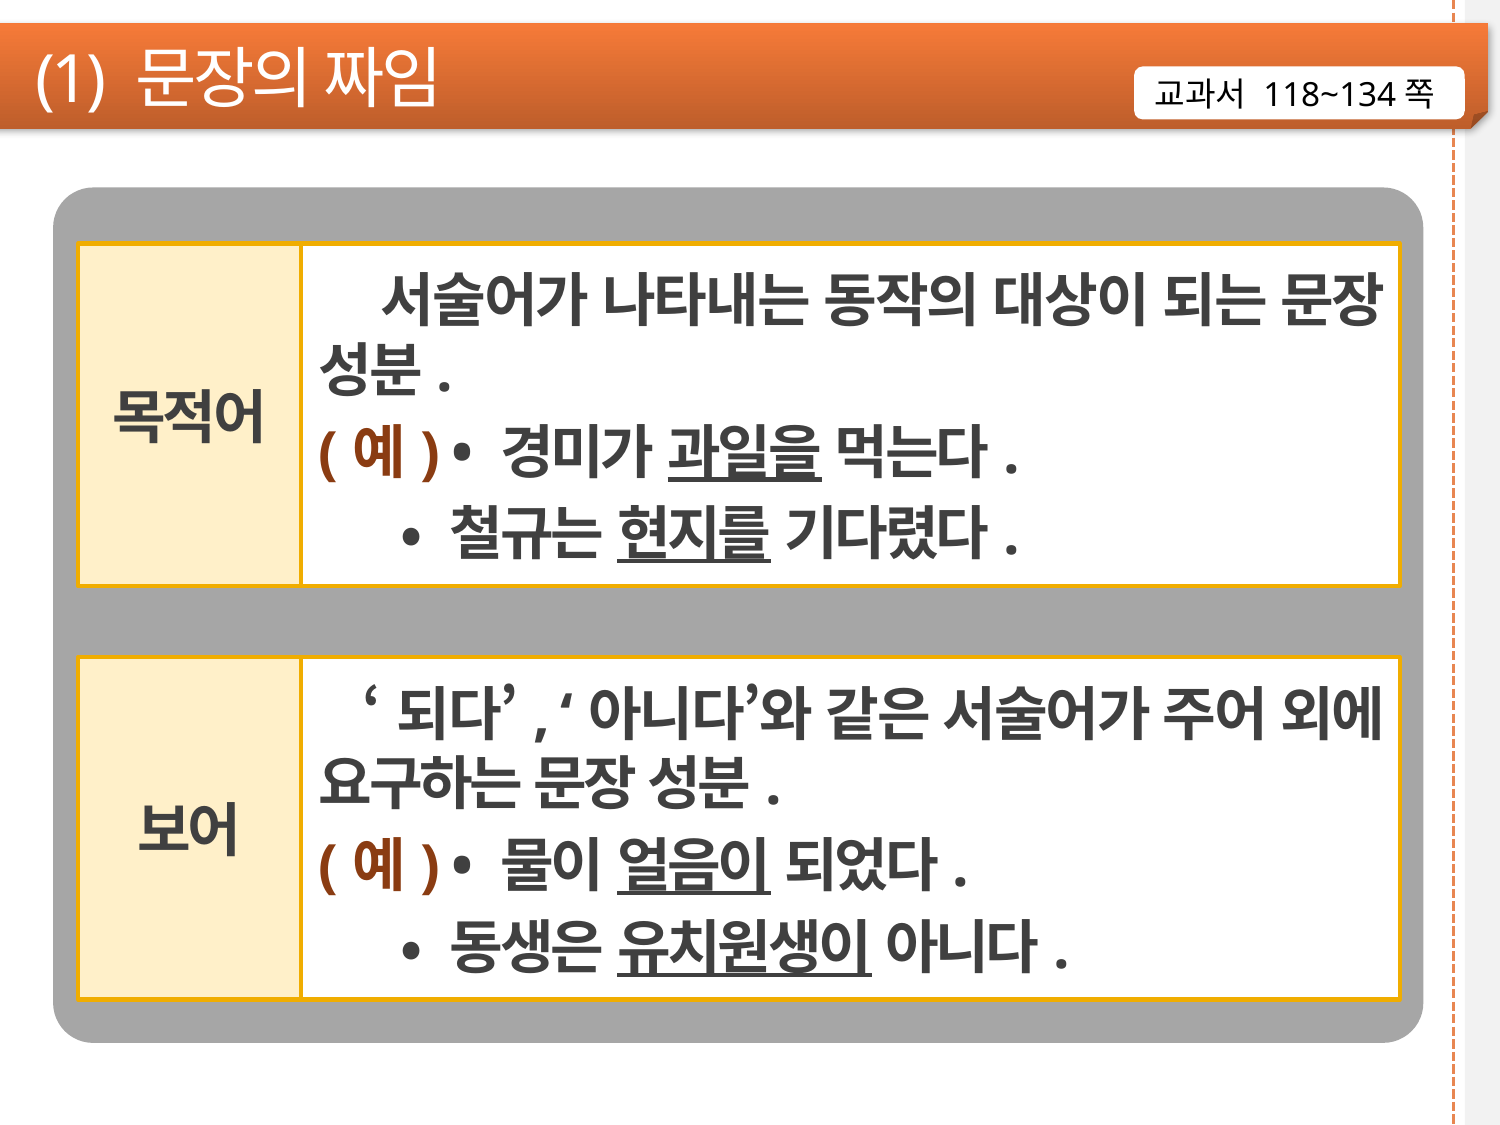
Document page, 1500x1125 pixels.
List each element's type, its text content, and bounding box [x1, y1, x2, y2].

list ‘되다’, ‘아니다’와 같은 서술어가 주어 외에 요구하는 문장 성분. (예) • 물이 얼음이 되었다. • 동생은 유치원생이 아니다. [299, 655, 1402, 1002]
text_box 교과서 118~134쪽 [1211, 64, 1467, 122]
list 목적어 [76, 241, 299, 588]
list 보어 [76, 655, 299, 1002]
text_box (1) 문장의 짜임 [0, 23, 1211, 129]
list 서술어가 나타내는 동작의 대상이 되는 문장 성분. (예) • 경미가 과일을 먹는다. • 철규는 현지를 기다렸다. [299, 241, 1402, 588]
text_box [50, 185, 1426, 1046]
